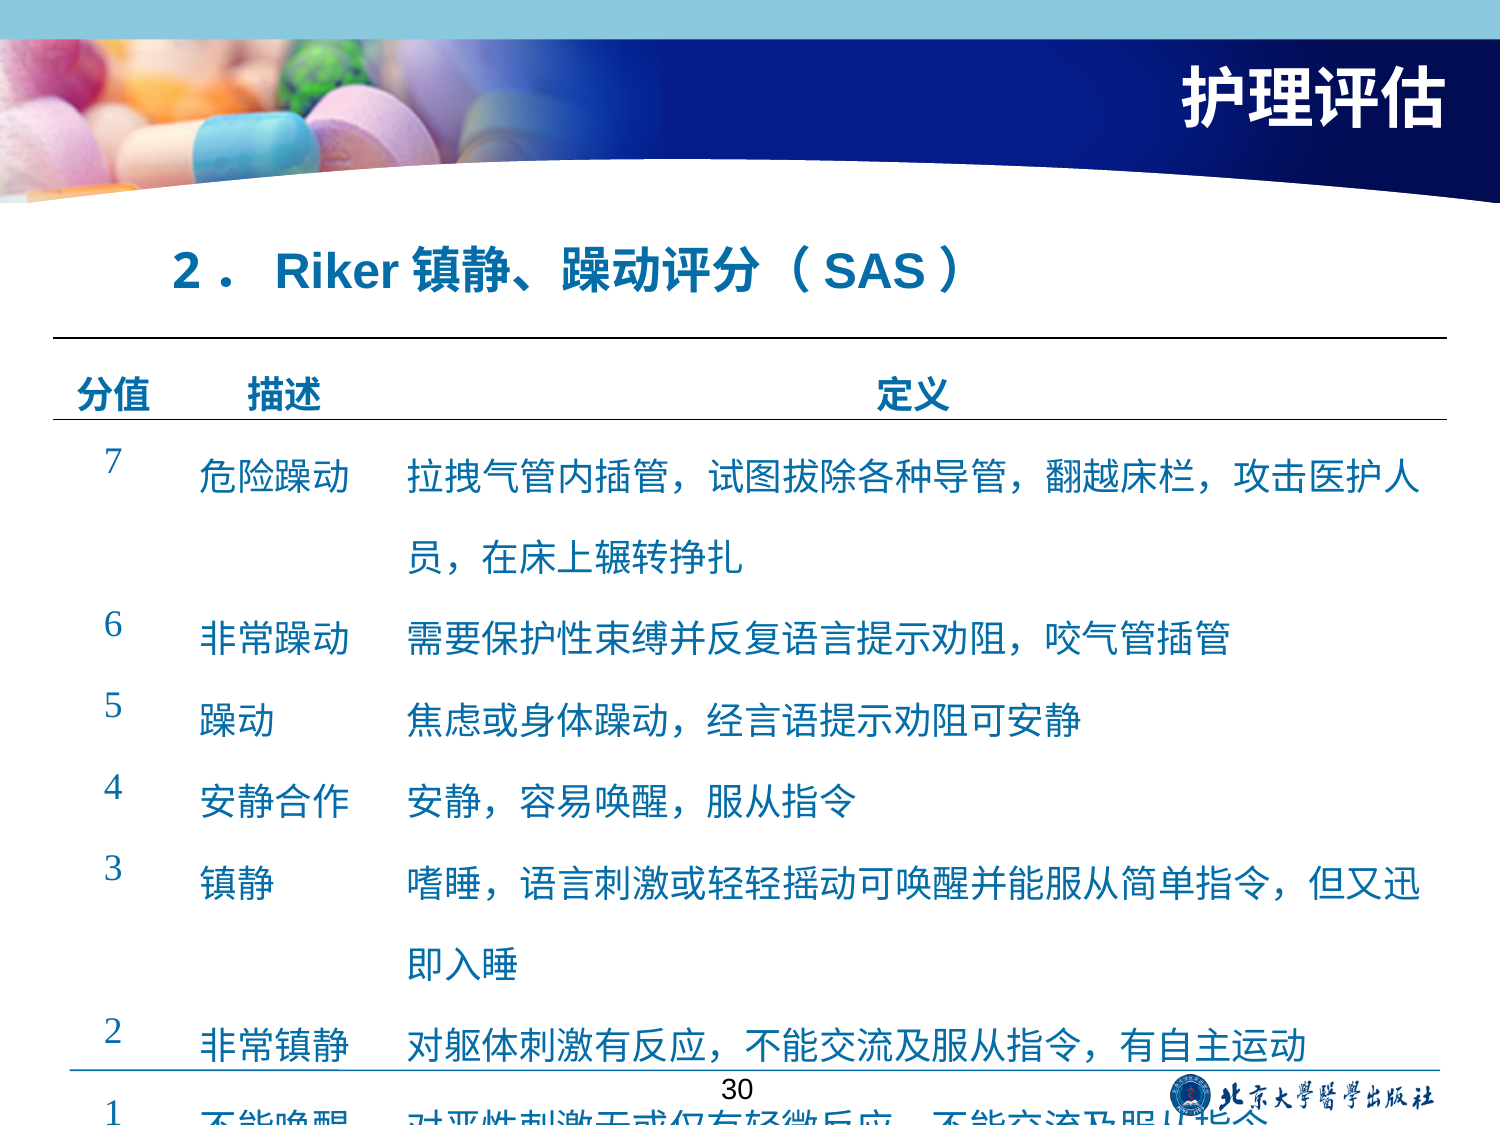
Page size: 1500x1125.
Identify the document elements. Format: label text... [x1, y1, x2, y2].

table_cell 躁动 [188, 664, 396, 745]
table_cell 非常躁动 [188, 582, 396, 664]
table_cell 嗜睡，语言刺激或轻轻摇动可唤醒并能服从简单指令，但又迅即入睡 [396, 827, 1447, 989]
table_cell 6 [53, 582, 188, 664]
table_cell 镇静 [188, 827, 396, 989]
table_header 分值 [53, 339, 188, 419]
table_cell 焦虑或身体躁动，经言语提示劝阻可安静 [396, 664, 1447, 745]
table_header 描述 [188, 339, 396, 419]
table_cell 对躯体刺激有反应，不能交流及服从指令，有自主运动 [396, 989, 1447, 1071]
table_cell 安静合作 [188, 745, 396, 827]
table_cell 需要保护性束缚并反复语言提示劝阻，咬气管插管 [396, 582, 1447, 664]
table_cell 3 [53, 827, 188, 989]
table_cell 非常镇静 [188, 989, 396, 1071]
table_cell 拉拽气管内插管，试图拔除各种导管，翻越床栏，攻击医护人员，在床上辗转挣扎 [396, 420, 1447, 582]
table_cell 5 [53, 664, 188, 745]
table_cell 4 [53, 745, 188, 827]
table_cell 不能唤醒 [188, 1071, 396, 1125]
table_cell 对恶性刺激无或仅有轻微反应，不能交流及服从指令 [396, 1071, 1447, 1125]
picture [0, 40, 1500, 203]
list 2．Riker镇静、躁动评分（SAS） [81, 148, 1419, 337]
table_cell 2 [53, 989, 188, 1071]
table_cell 安静，容易唤醒，服从指令 [396, 745, 1447, 827]
table_cell 1 [53, 1071, 188, 1125]
table_header 定义 [396, 339, 1447, 419]
title 护理评估 [137, 49, 1463, 143]
table_cell 危险躁动 [188, 420, 396, 582]
table_cell 7 [53, 420, 188, 582]
